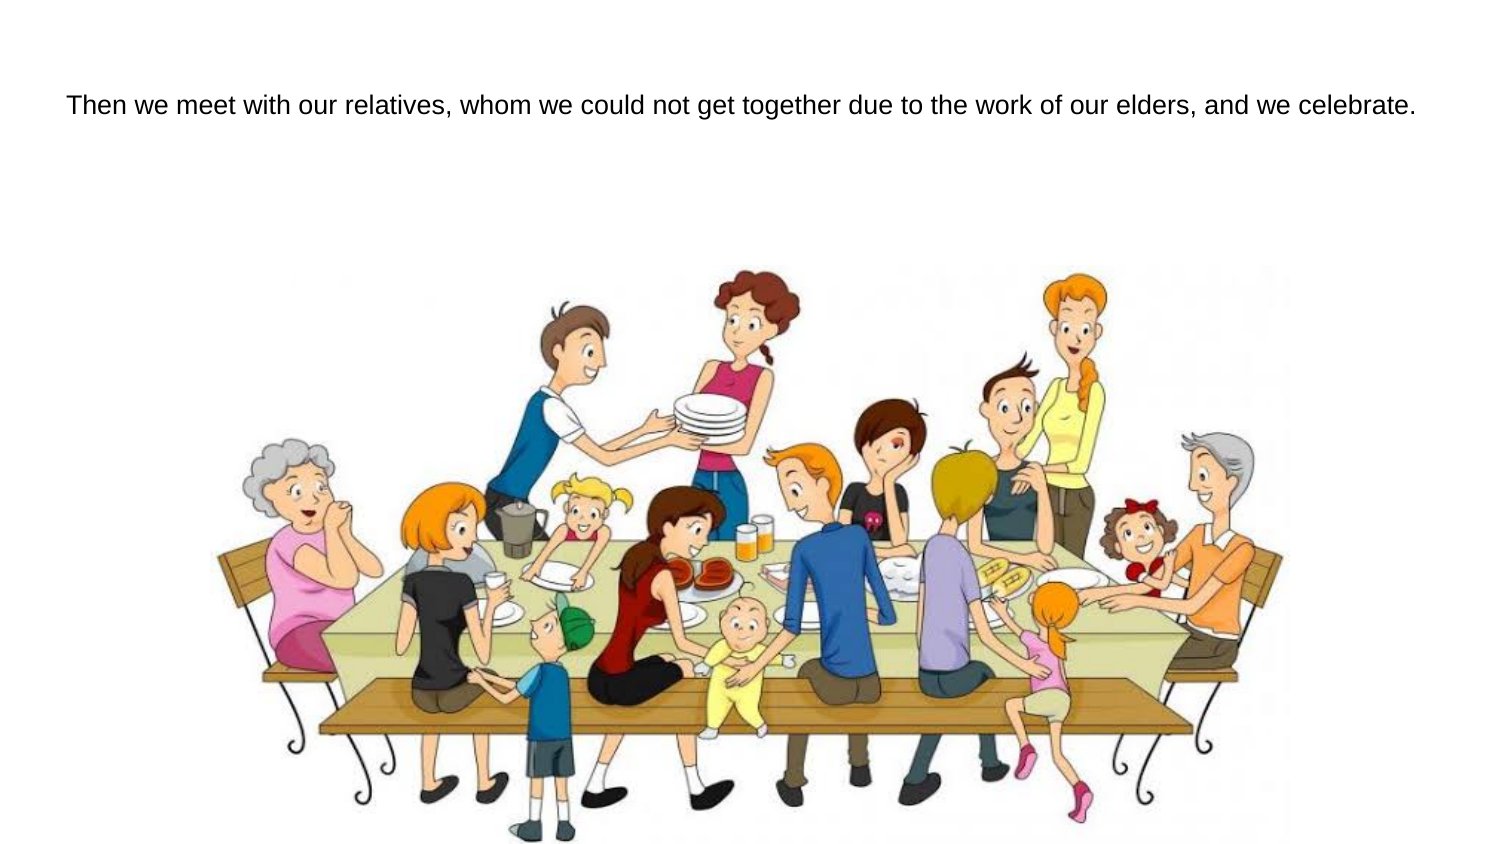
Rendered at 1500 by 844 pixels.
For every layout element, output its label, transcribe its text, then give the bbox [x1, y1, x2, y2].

title Then we meet with our relatives, whom we could not get together due to the work of our elders, and we celebrate. [51, 72, 1449, 167]
picture [209, 265, 1291, 844]
